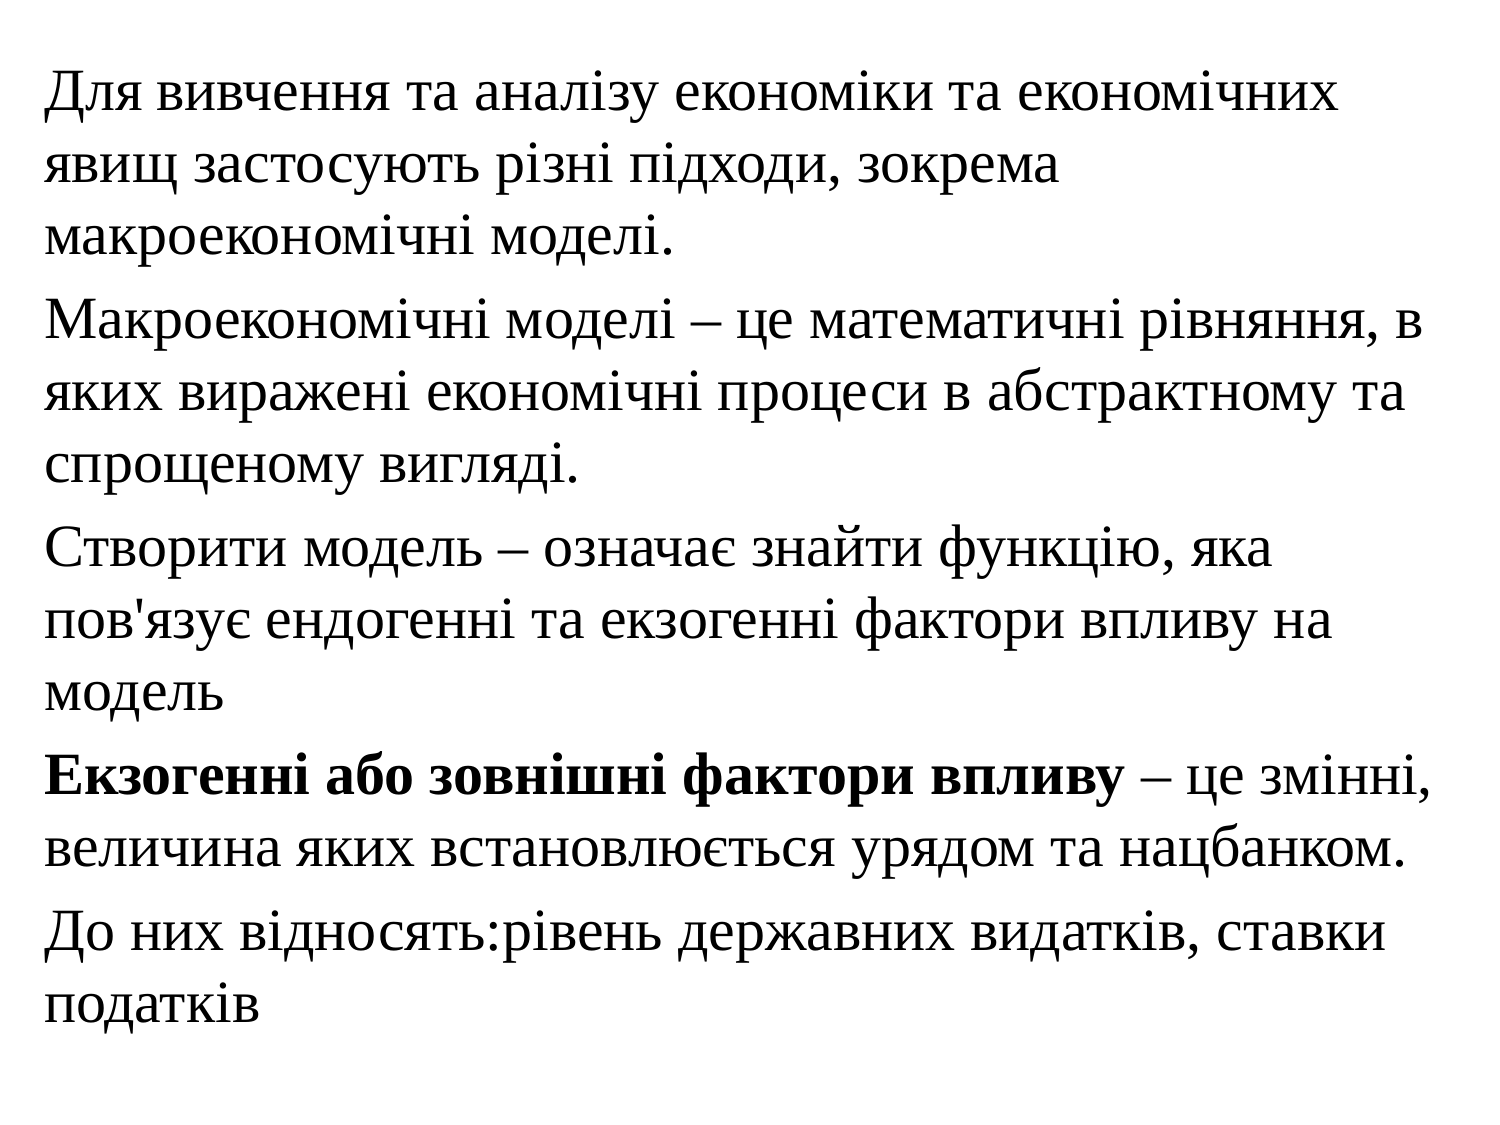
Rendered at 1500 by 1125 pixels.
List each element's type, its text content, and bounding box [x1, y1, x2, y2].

list Для вивчення та аналізу економіки та економічних явищ застосують різні підходи, зокрема макроекономічні моделі. Макроекономічні моделі – це математичні рівняння, в яких виражені економічні процеси в абстрактному та спрощеному вигляді. Створити модель – означає знайти функцію, яка пов'язує ендогенні та екзогенні фактори впливу на модель Екзогенні або зовнішні фактори впливу – це змінні, величина яких встановлюється урядом та нацбанком. До них відносять:рівень державних видатків, ставки податків [29, 42, 1471, 1094]
